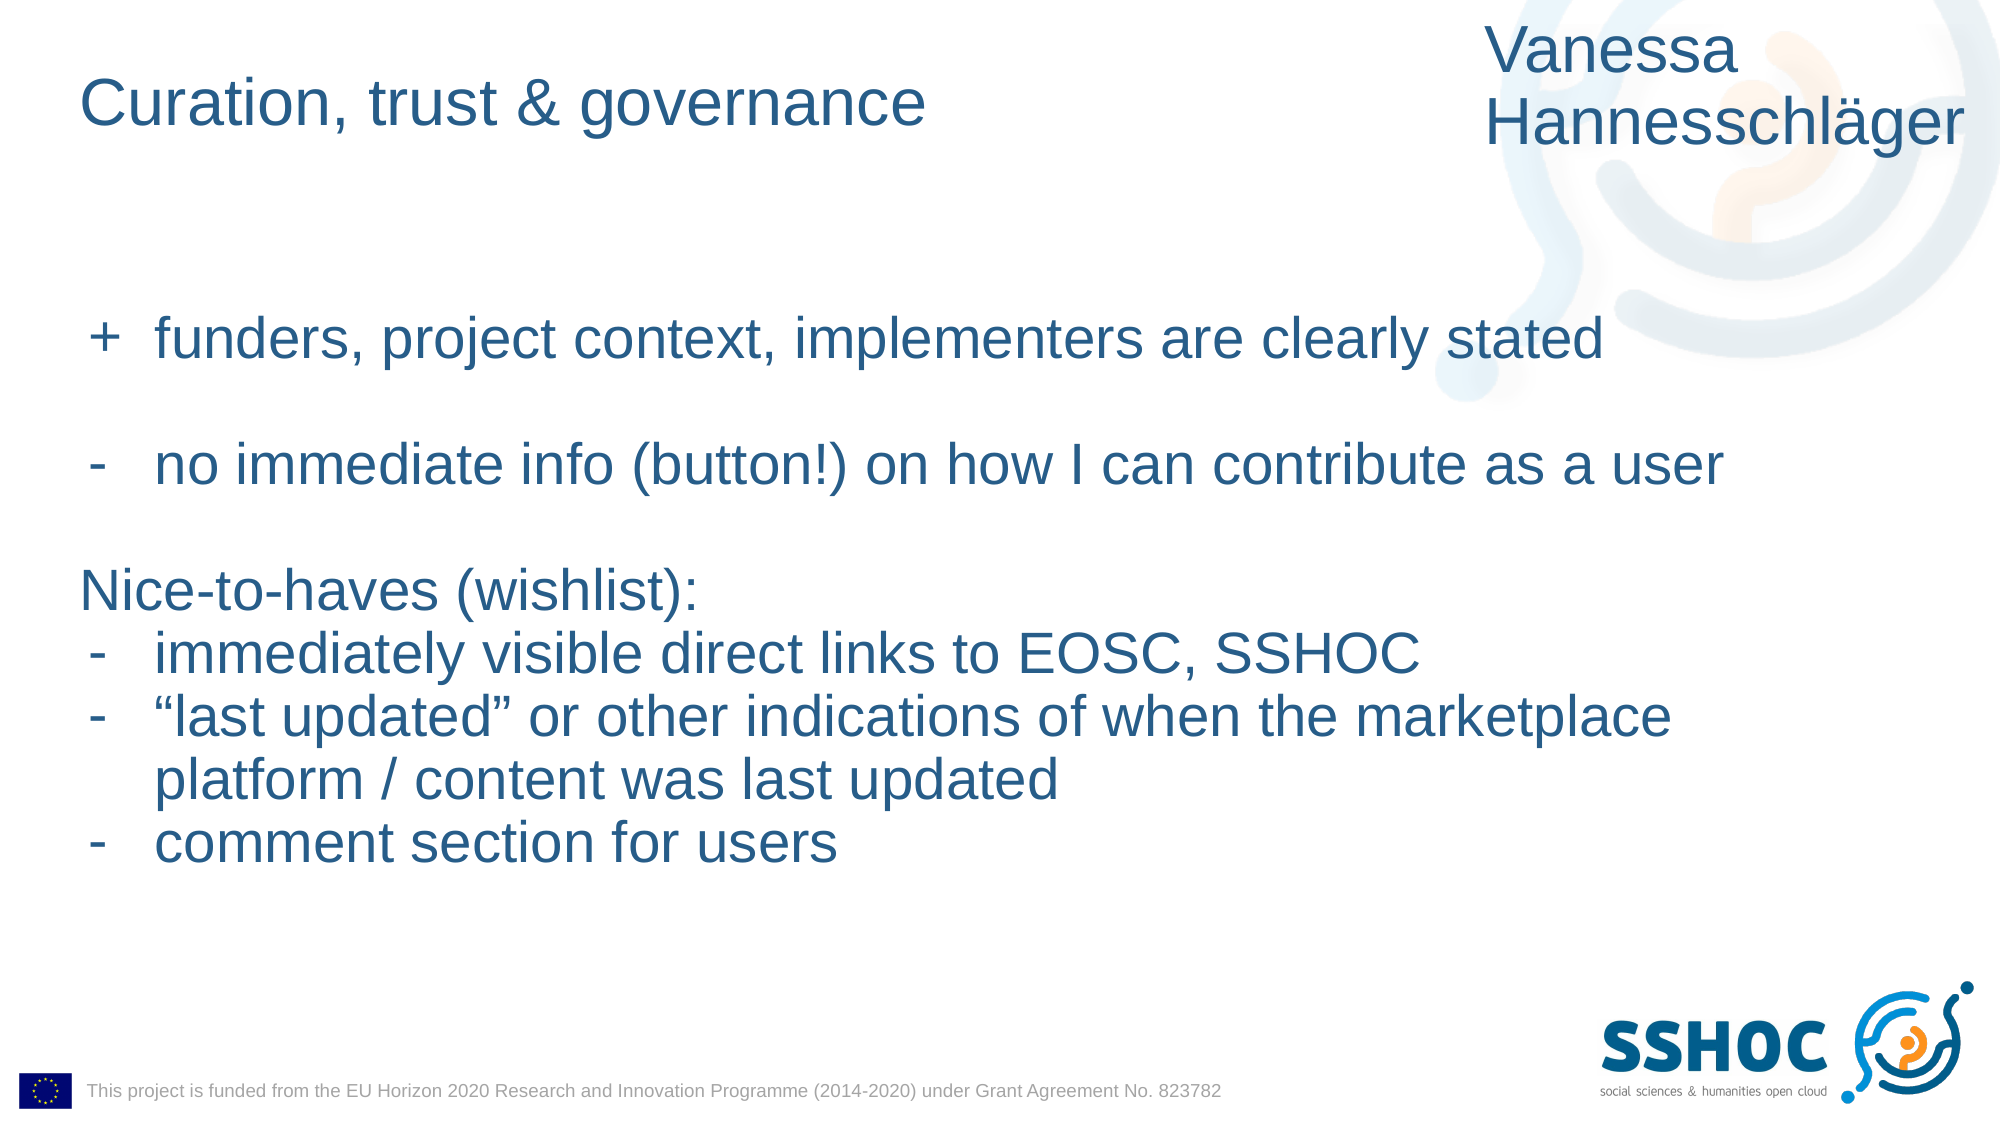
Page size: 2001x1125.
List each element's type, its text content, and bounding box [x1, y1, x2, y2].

picture [1597, 965, 2001, 1118]
list funders, project context, implementers are clearly stated no immediate info (button!) on how I can contribute as a user Nice-to-haves (wishlist): immediately visible direct links to EOSC, SSHOC “last updated” or other indications of when the marketplace platform / content was last updated comment section for users [64, 301, 1863, 1015]
title Curation, trust & governance [64, 59, 1863, 288]
picture [19, 1073, 72, 1109]
text_box Vanessa Hannesschläger [1469, 0, 2000, 254]
